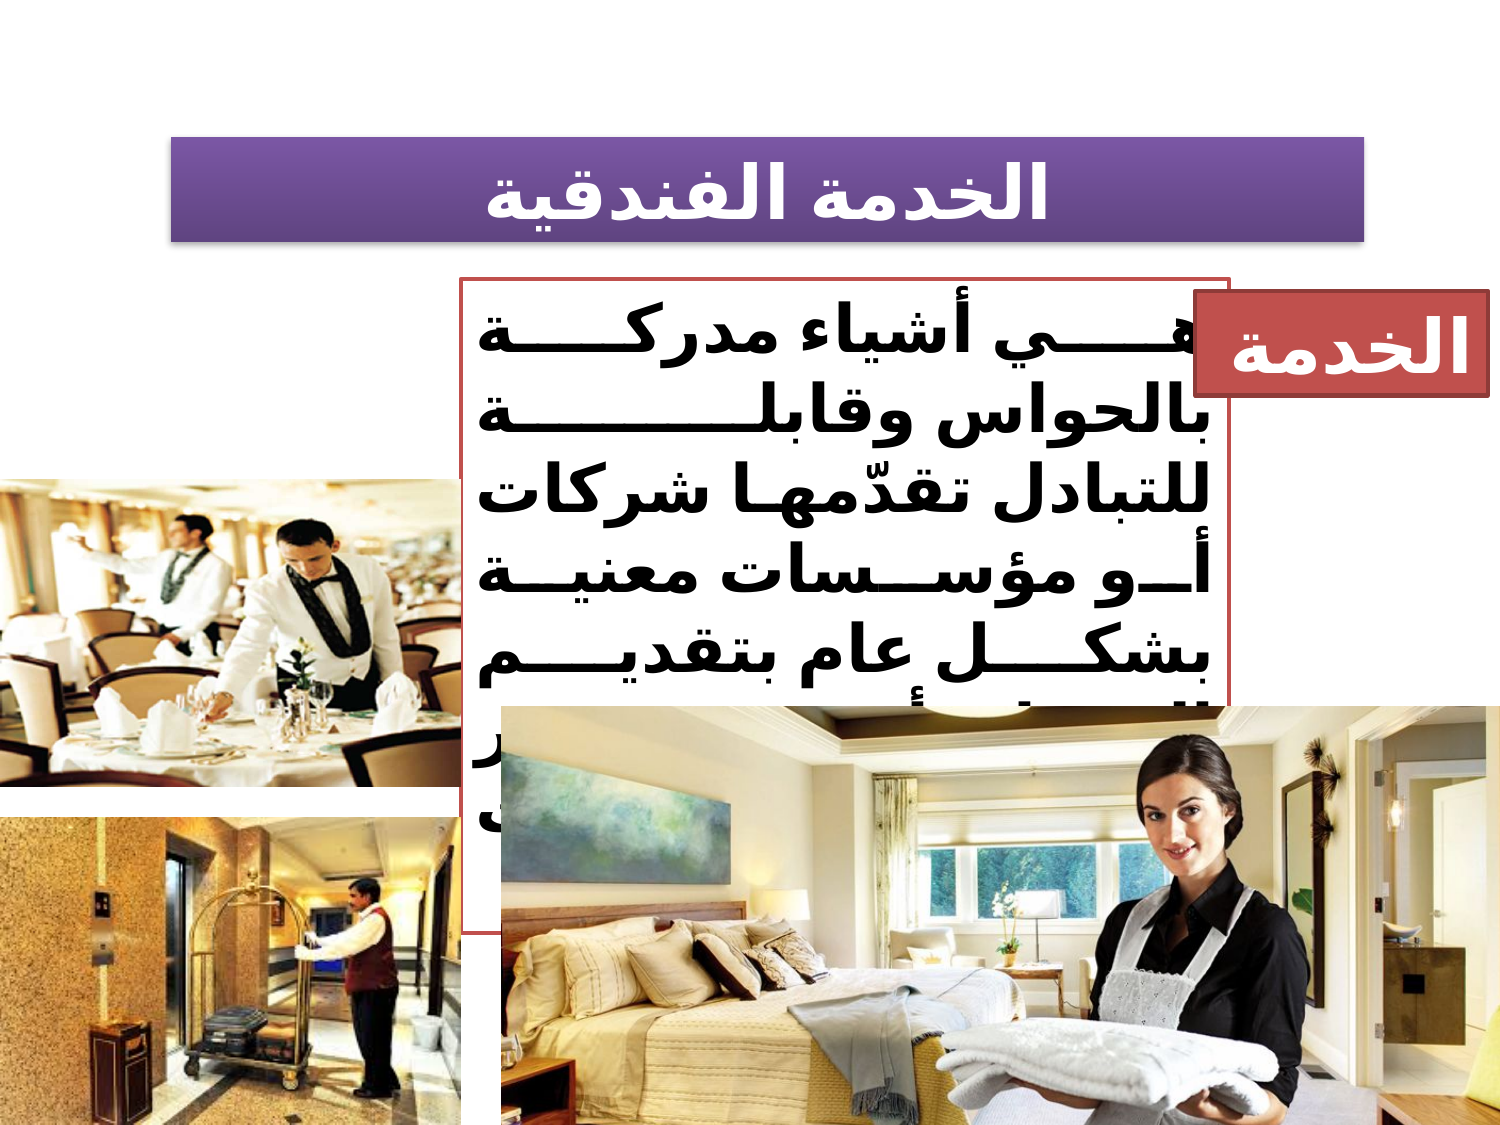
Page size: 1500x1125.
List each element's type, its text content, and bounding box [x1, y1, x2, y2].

picture [0, 479, 462, 788]
picture [0, 817, 462, 1125]
text_box الخدمة [1193, 289, 1490, 398]
text_box هي أشياء مدركة بالحواس وقابلة للتبادل تقدّمها شركات أو مؤسسات معنية بشكل عام بتقديم الخدمات أو تعتبر نفسها مؤسسات خدمية [459, 277, 1231, 935]
picture [501, 706, 1500, 1125]
text_box الخدمة الفندقية [171, 137, 1365, 242]
